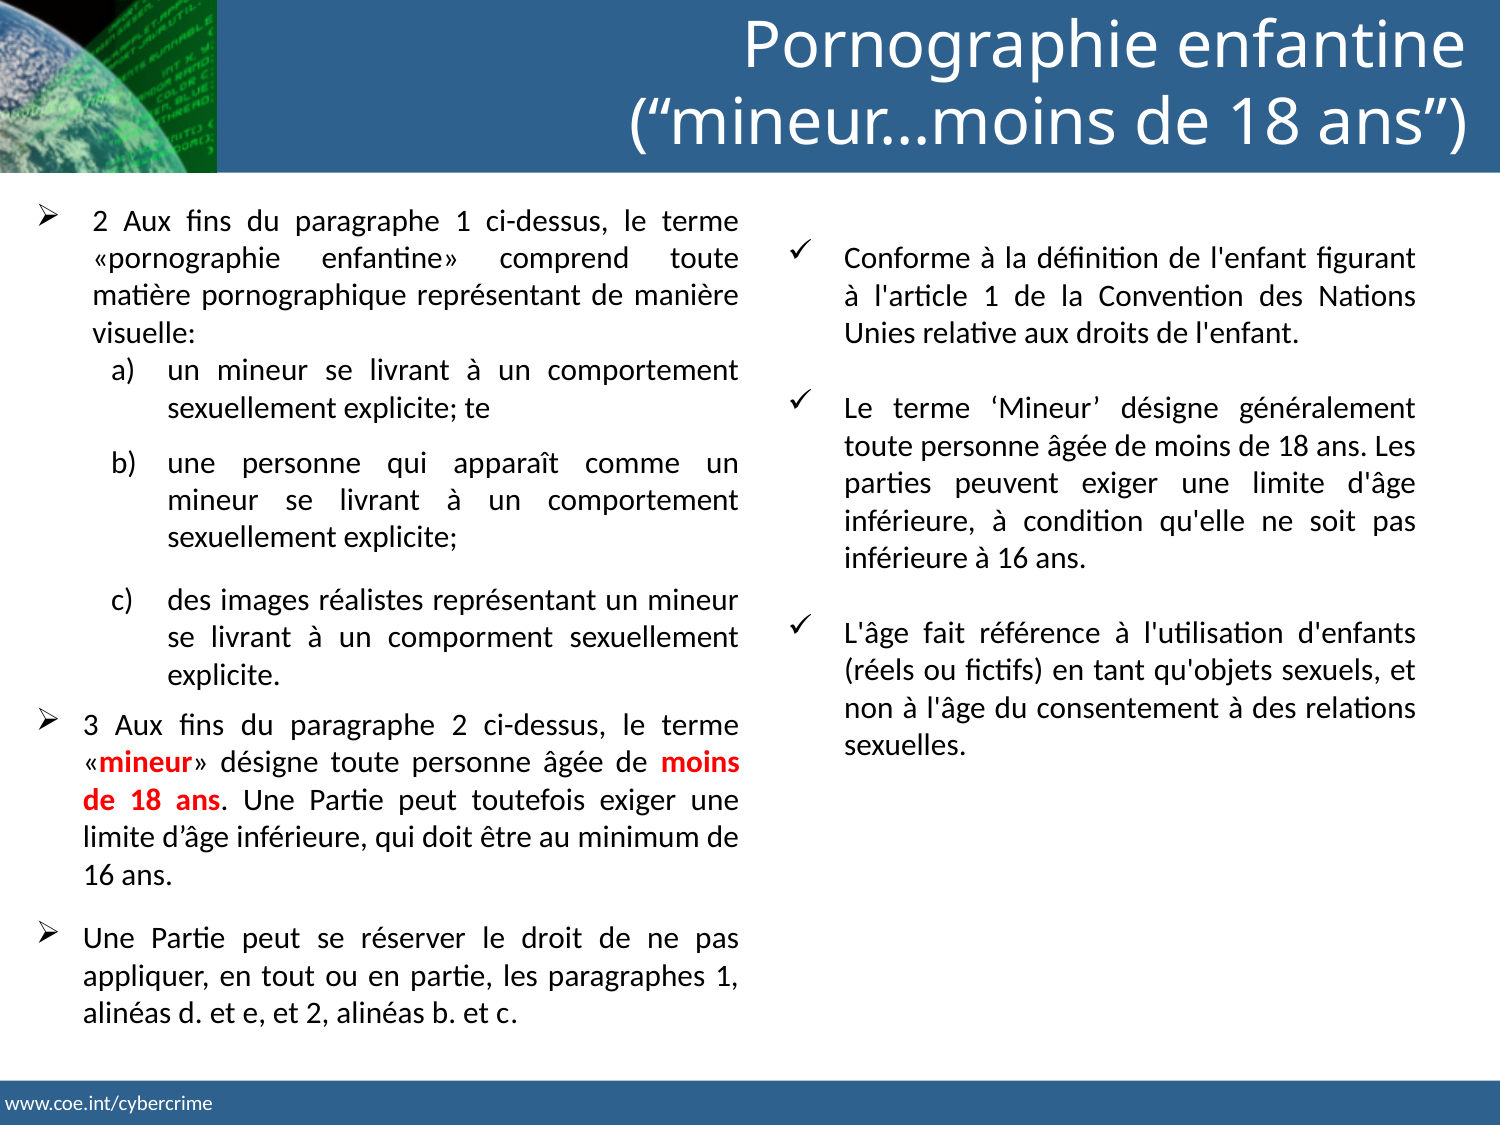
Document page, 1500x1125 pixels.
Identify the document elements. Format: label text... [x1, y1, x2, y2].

text_box Conforme à la définition de l'enfant figurant à l'article 1 de la Convention des Nations Unies relative aux droits de l'enfant. Le terme ‘Mineur’ désigne généralement toute personne âgée de moins de 18 ans. Les parties peuvent exiger une limite d'âge inférieure, à condition qu'elle ne soit pas inférieure à 16 ans. L'âge fait référence à l'utilisation d'enfants (réels ou fictifs) en tant qu'objets sexuels, et non à l'âge du consentement à des relations sexuelles. [773, 230, 1432, 770]
picture [0, 0, 217, 173]
text_box Pornographie enfantine (“mineur...moins de 18 ans”) [230, 0, 1483, 166]
text_box 2 Aux fins du paragraphe 1 ci-dessus, le terme «pornographie enfantine» comprend toute matière pornographique représentant de manière visuelle: un mineur se livrant à un comportement sexuellement explicite; te une personne qui apparaît comme un mineur se livrant à un comportement sexuellement explicite; des images réalistes représentant un mineur se livrant à un comporment sexuellement explicite. 3 Aux fins du paragraphe 2 ci-dessus, le terme «mineur» désigne toute personne âgée de moins de 18 ans. Une Partie peut toutefois exiger une limite d’âge inférieure, qui doit être au minimum de 16 ans. Une Partie peut se réserver le droit de ne pas appliquer, en tout ou en partie, les paragraphes 1, alinéas d. et e, et 2, alinéas b. et c. [21, 192, 755, 1038]
